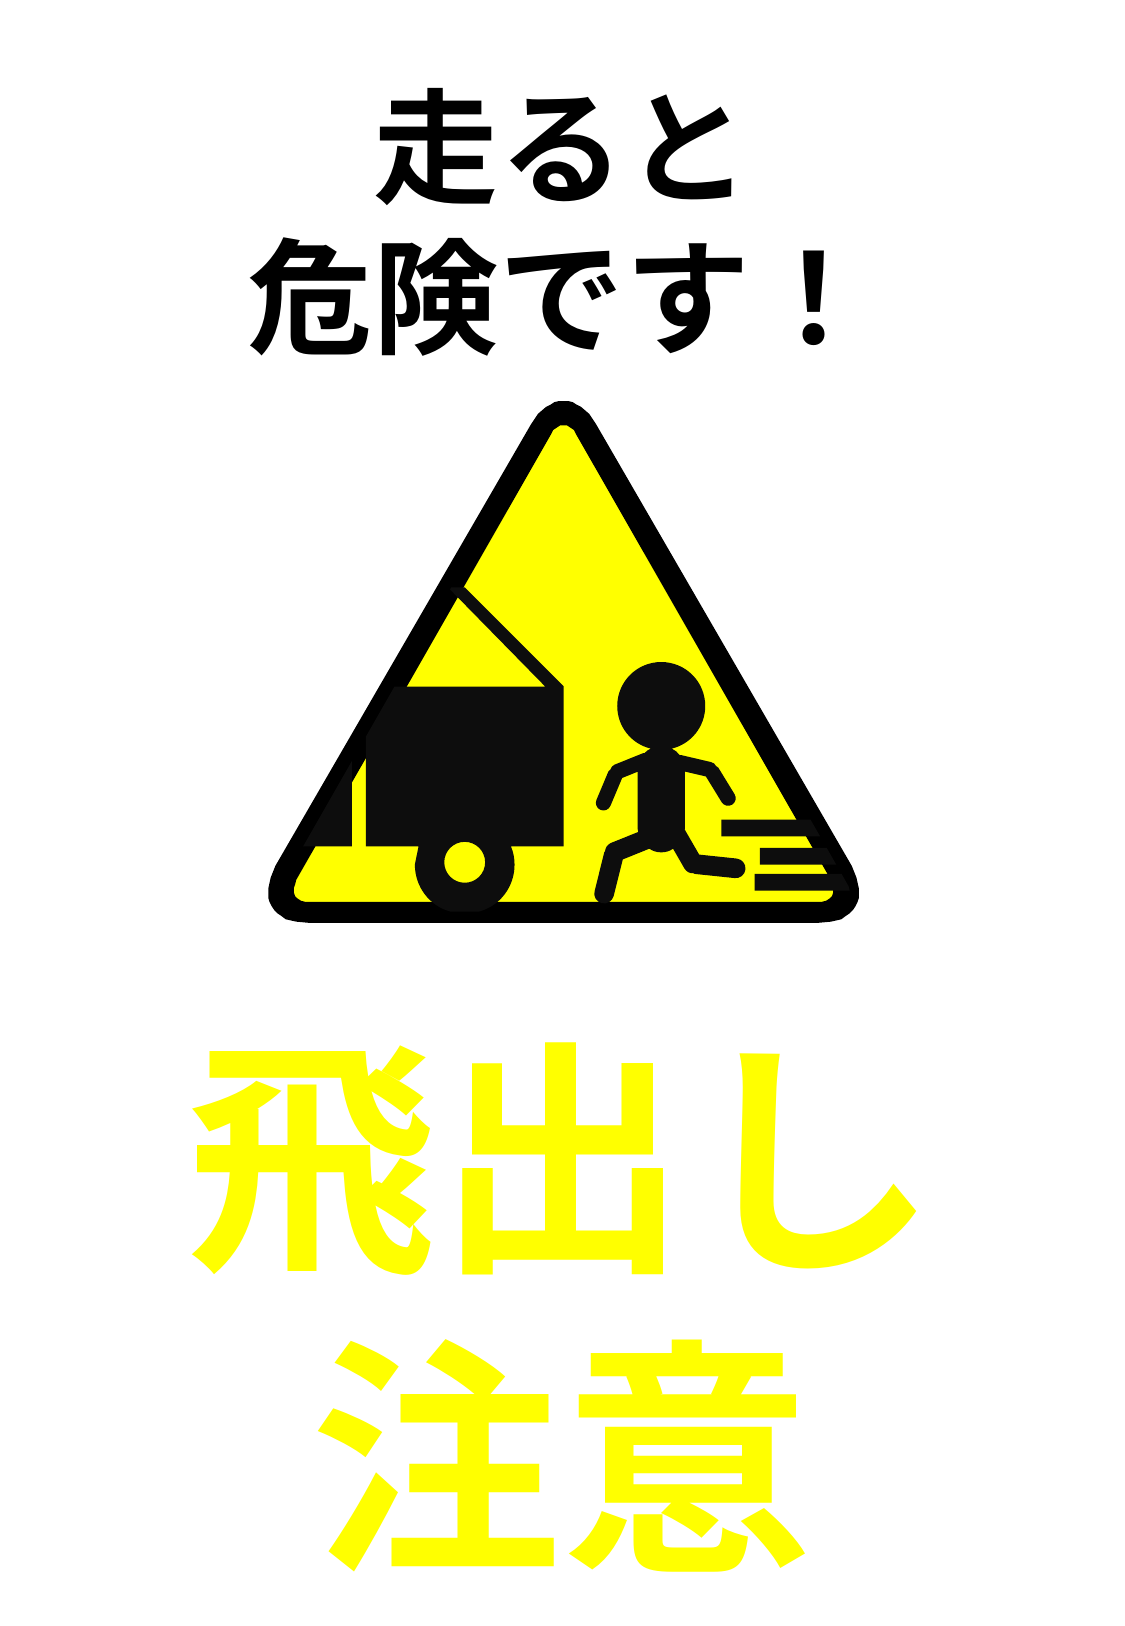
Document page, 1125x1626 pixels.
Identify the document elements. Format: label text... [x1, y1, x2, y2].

text_box 走ると 危険です！ [0, 62, 1125, 377]
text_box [268, 400, 859, 924]
text_box 飛出し 注意 [0, 995, 1125, 1610]
